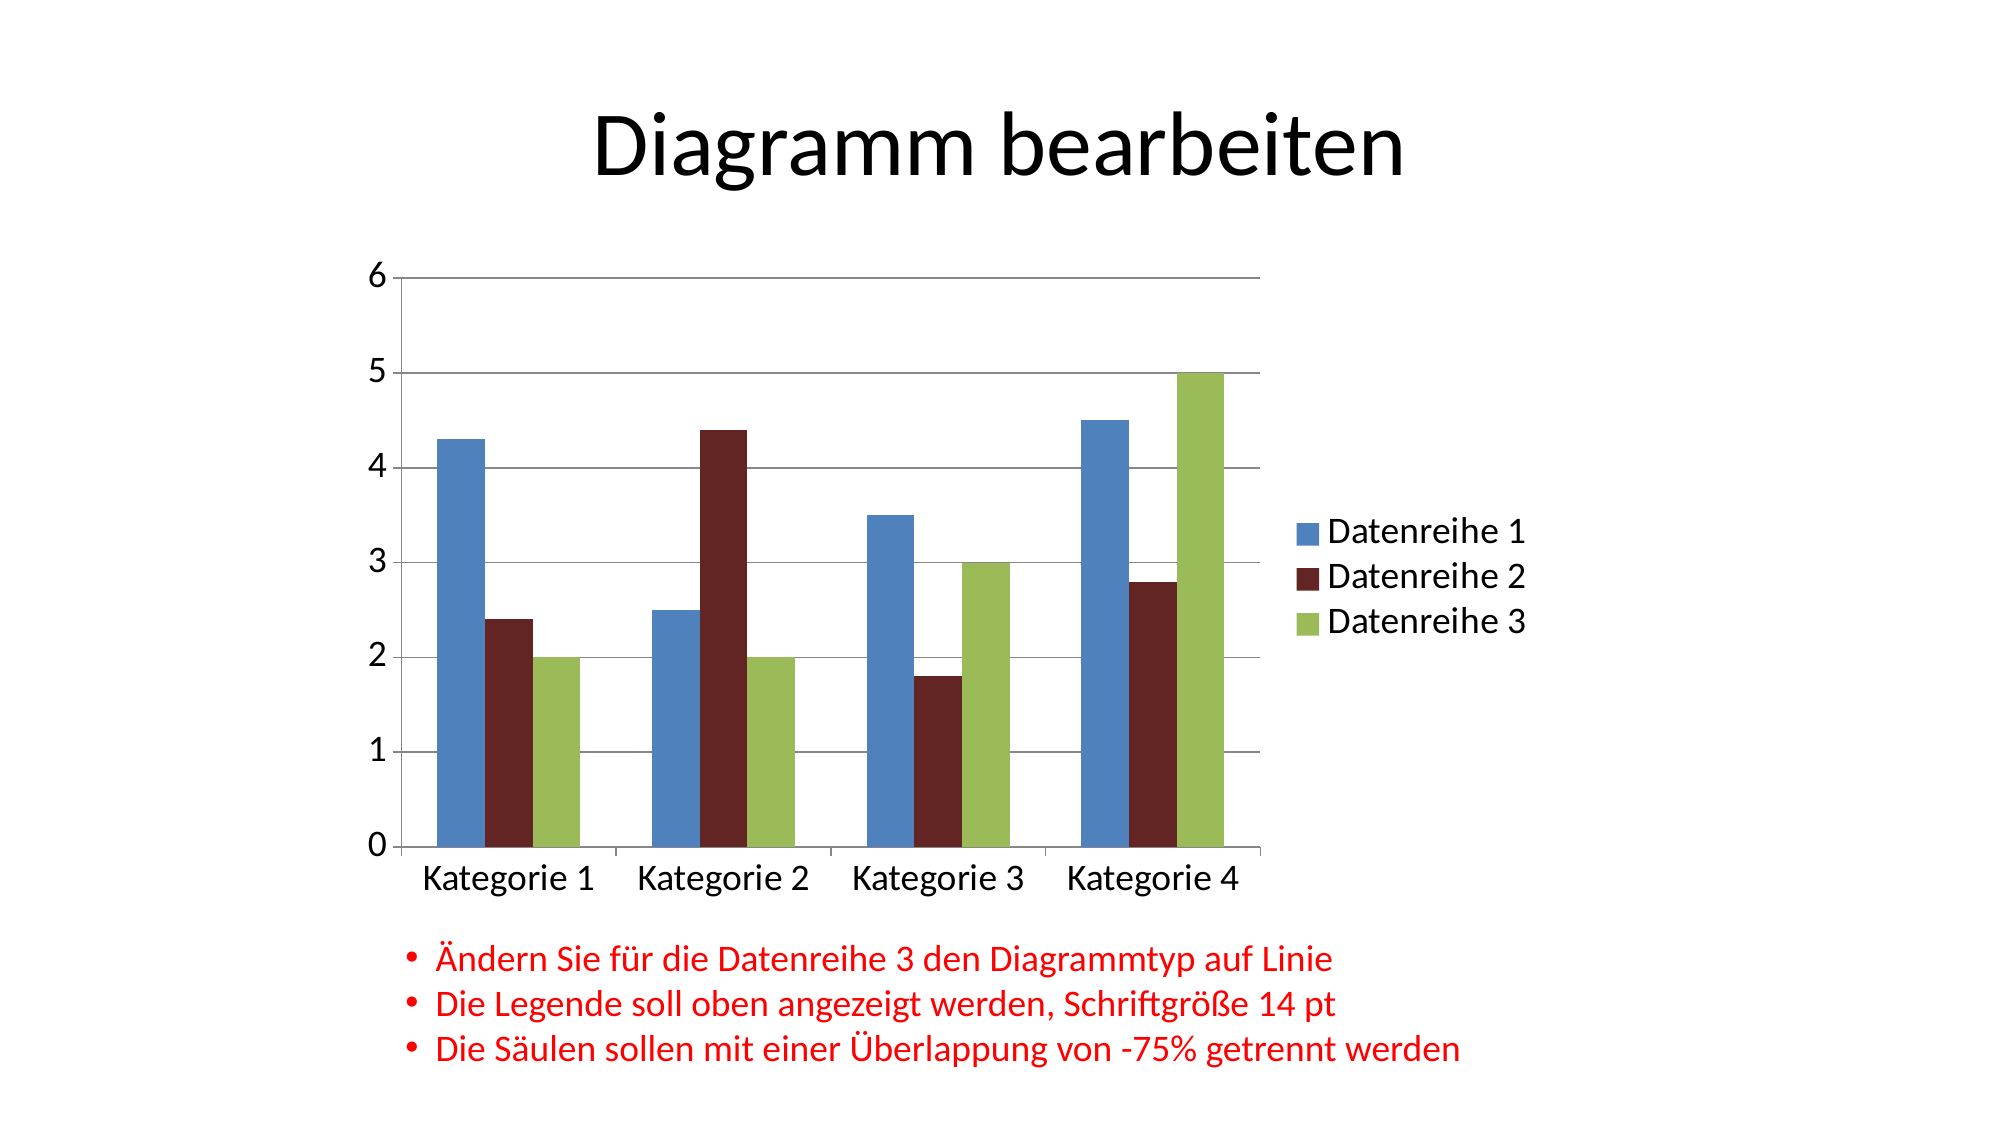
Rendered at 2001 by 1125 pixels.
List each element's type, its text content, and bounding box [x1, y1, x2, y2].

text_box Ändern Sie für die Datenreihe 3 den Diagrammtyp auf Linie Die Legende soll oben angezeigt werden, Schriftgröße 14 pt Die Säulen sollen mit einer Überlappung von -75% getrennt werden [390, 926, 1563, 1077]
title Diagramm bearbeiten [99, 45, 1900, 233]
chart [343, 245, 1551, 913]
